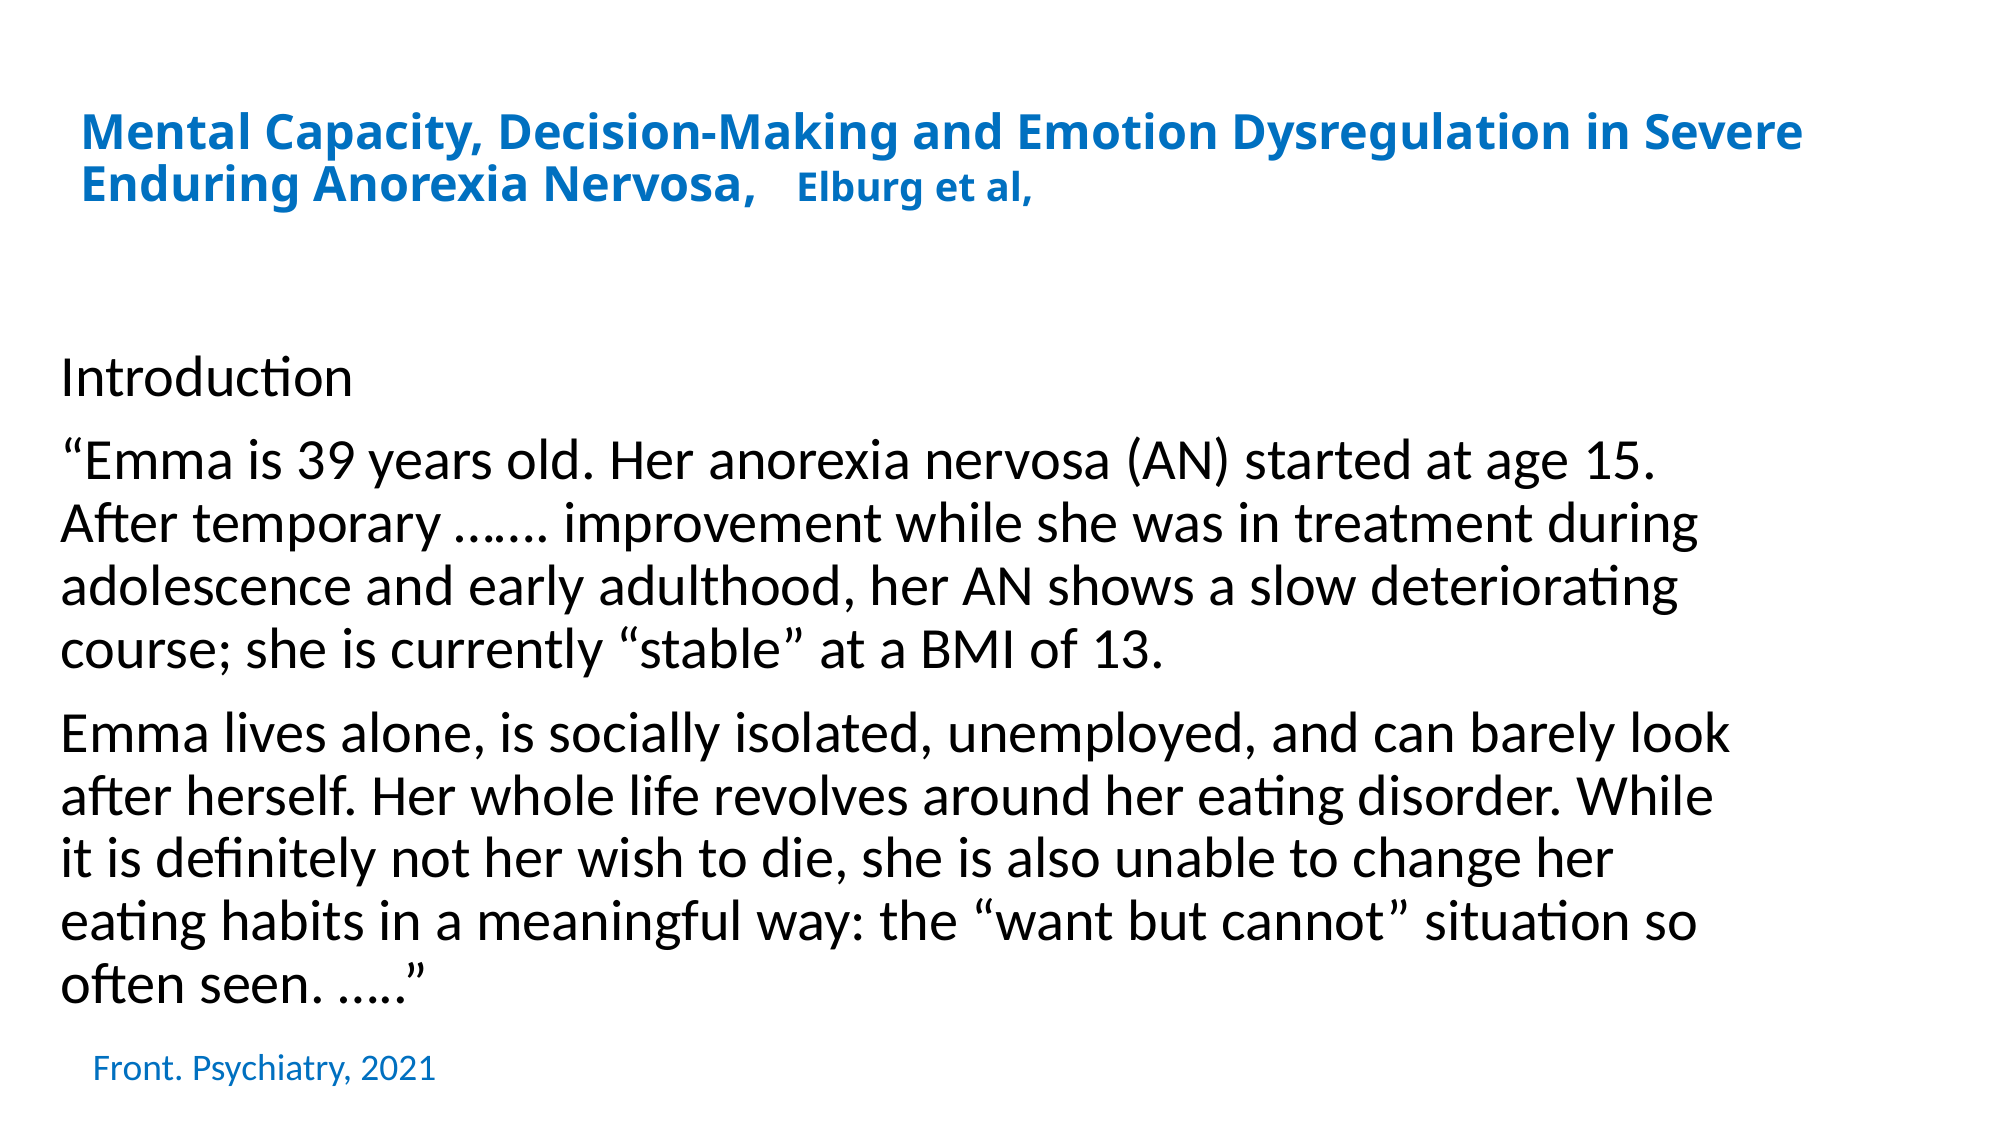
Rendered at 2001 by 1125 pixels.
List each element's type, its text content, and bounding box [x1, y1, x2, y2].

title Mental Capacity, Decision-Making and Emotion Dysregulation in Severe Enduring Anorexia Nervosa, Elburg et al, [65, 46, 1966, 279]
list Introduction “Emma is 39 years old. Her anorexia nervosa (AN) started at age 15. After temporary ……. improvement while she was in treatment during adolescence and early adulthood, her AN shows a slow deteriorating course; she is currently “stable” at a BMI of 13. Emma lives alone, is socially isolated, unemployed, and can barely look after herself. Her whole life revolves around her eating disorder. While it is definitely not her wish to die, she is also unable to change her eating habits in a meaningful way: the “want but cannot” situation so often seen. …..” [45, 338, 1771, 1053]
text_box Front. Psychiatry, 2021 [78, 1035, 643, 1096]
